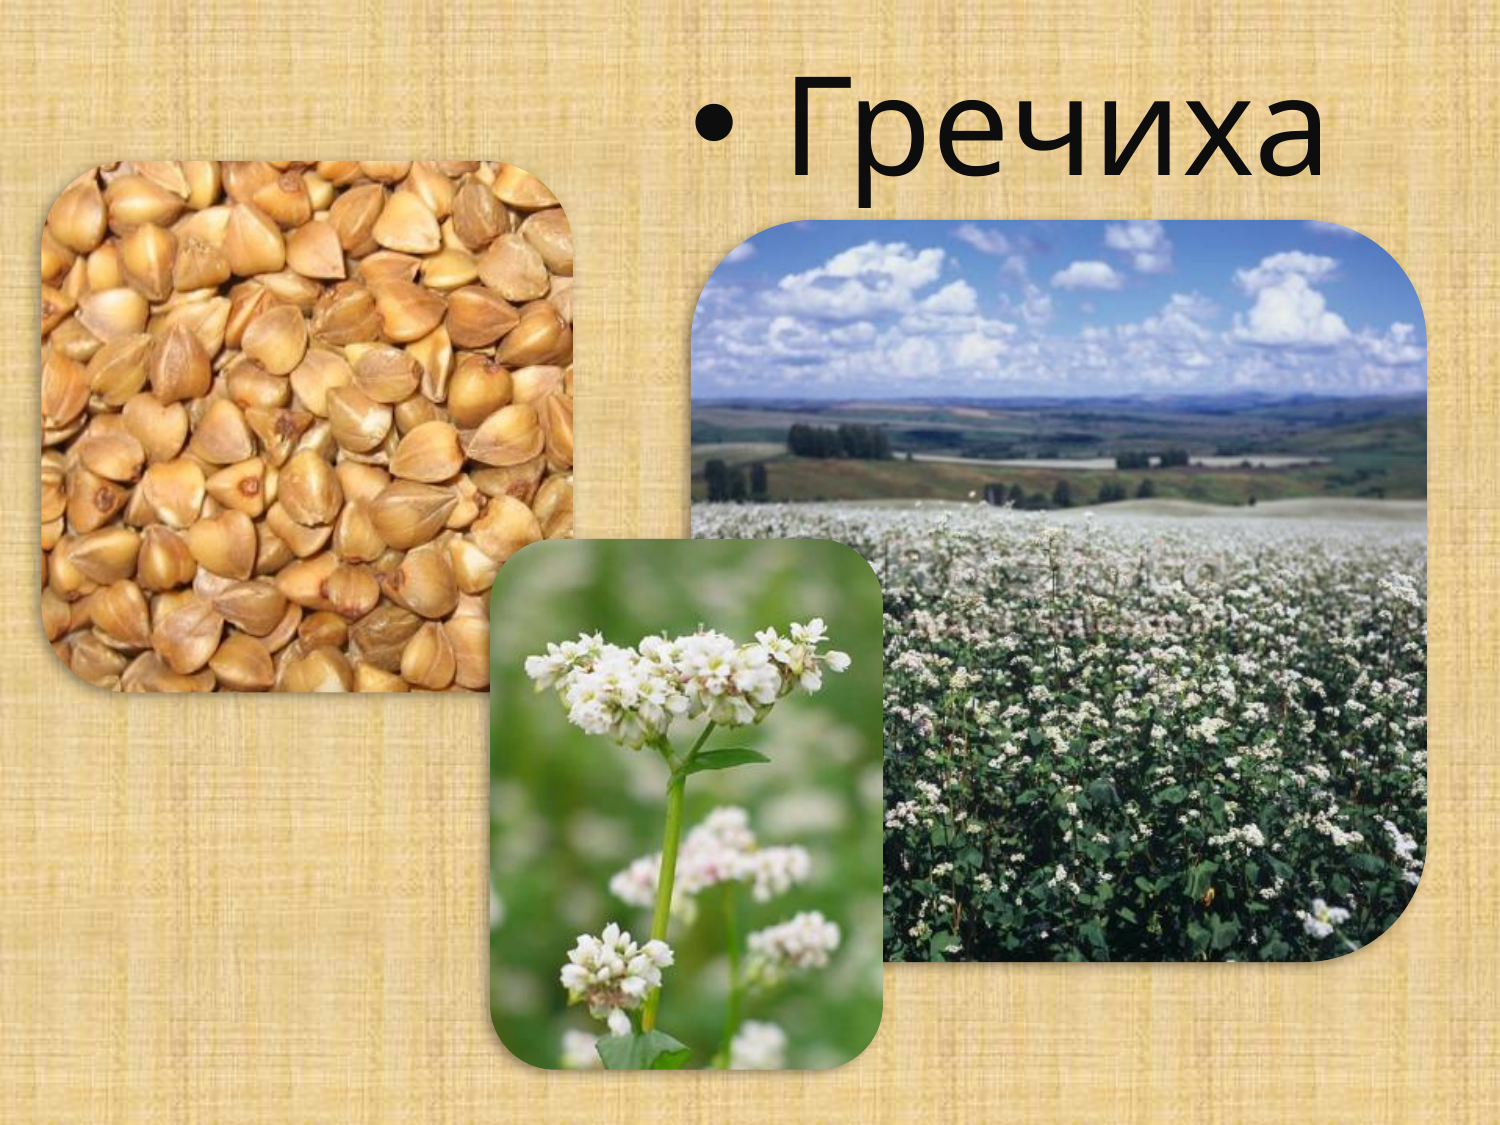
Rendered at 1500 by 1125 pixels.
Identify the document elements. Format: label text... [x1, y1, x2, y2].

picture [0, 0, 1500, 1125]
text_box Гречиха [608, 30, 1415, 213]
